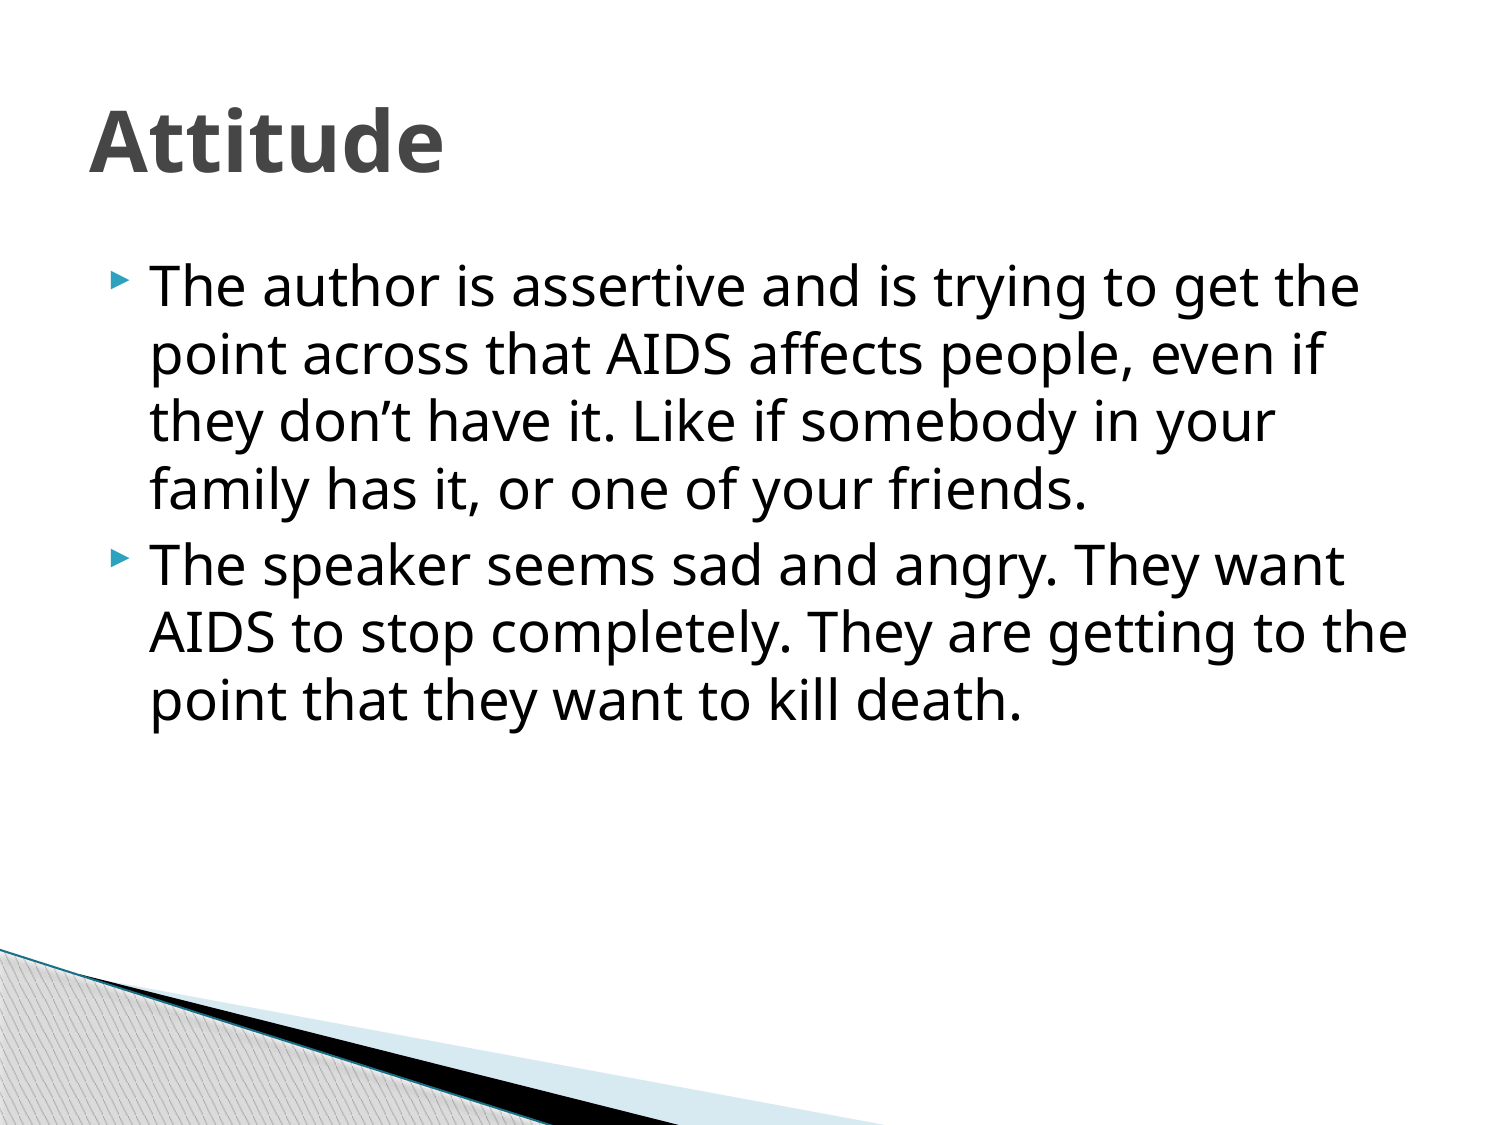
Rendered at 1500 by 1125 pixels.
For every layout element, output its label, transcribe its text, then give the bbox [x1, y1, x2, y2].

title Attitude [75, 45, 1425, 233]
list The author is assertive and is trying to get the point across that AIDS affects people, even if they don’t have it. Like if somebody in your family has it, or one of your friends. The speaker seems sad and angry. They want AIDS to stop completely. They are getting to the point that they want to kill death. [75, 243, 1425, 986]
